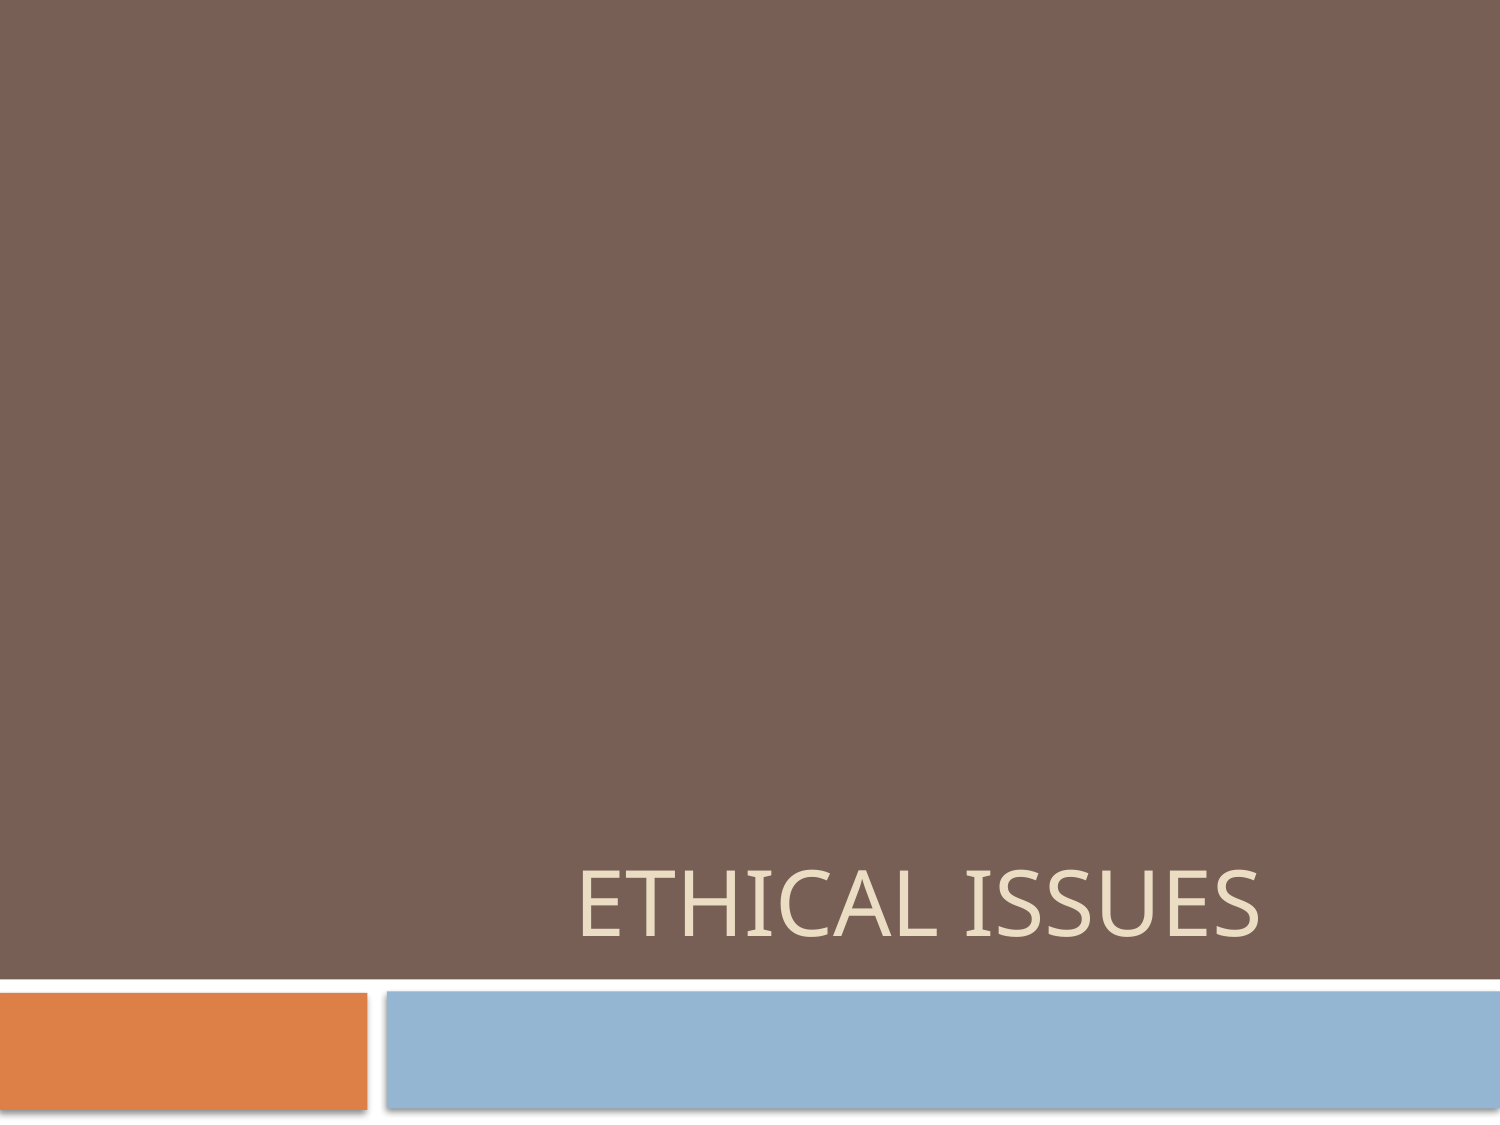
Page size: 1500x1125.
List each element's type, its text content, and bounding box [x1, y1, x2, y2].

title Ethical ISSUES [387, 662, 1451, 963]
